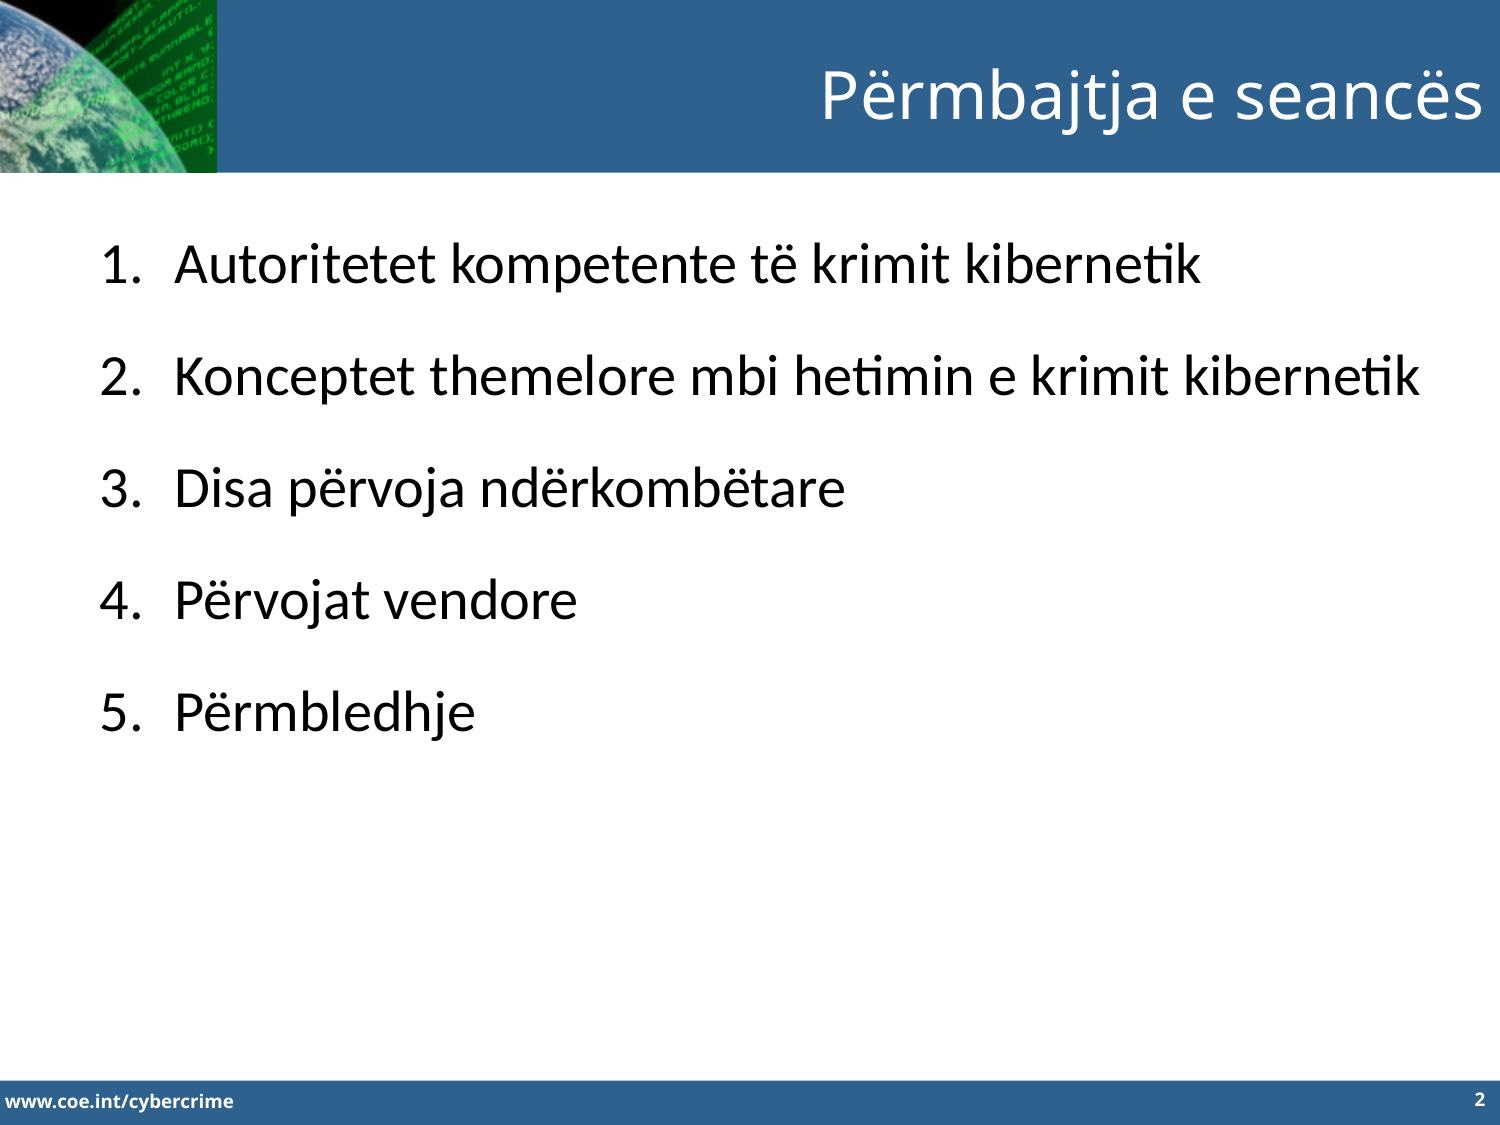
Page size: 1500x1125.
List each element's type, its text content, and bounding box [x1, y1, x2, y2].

slide_number 2 [1162, 1080, 1500, 1125]
picture [0, 1, 217, 173]
text_box [729, 171, 1480, 267]
text_box Përmbajtja e seancës [230, 16, 1500, 170]
text_box Autoritetet kompetente të krimit kibernetik Konceptet themelore mbi hetimin e krimit kibernetik Disa përvoja ndërkombëtare Përvojat vendore Përmbledhje [85, 231, 1458, 751]
